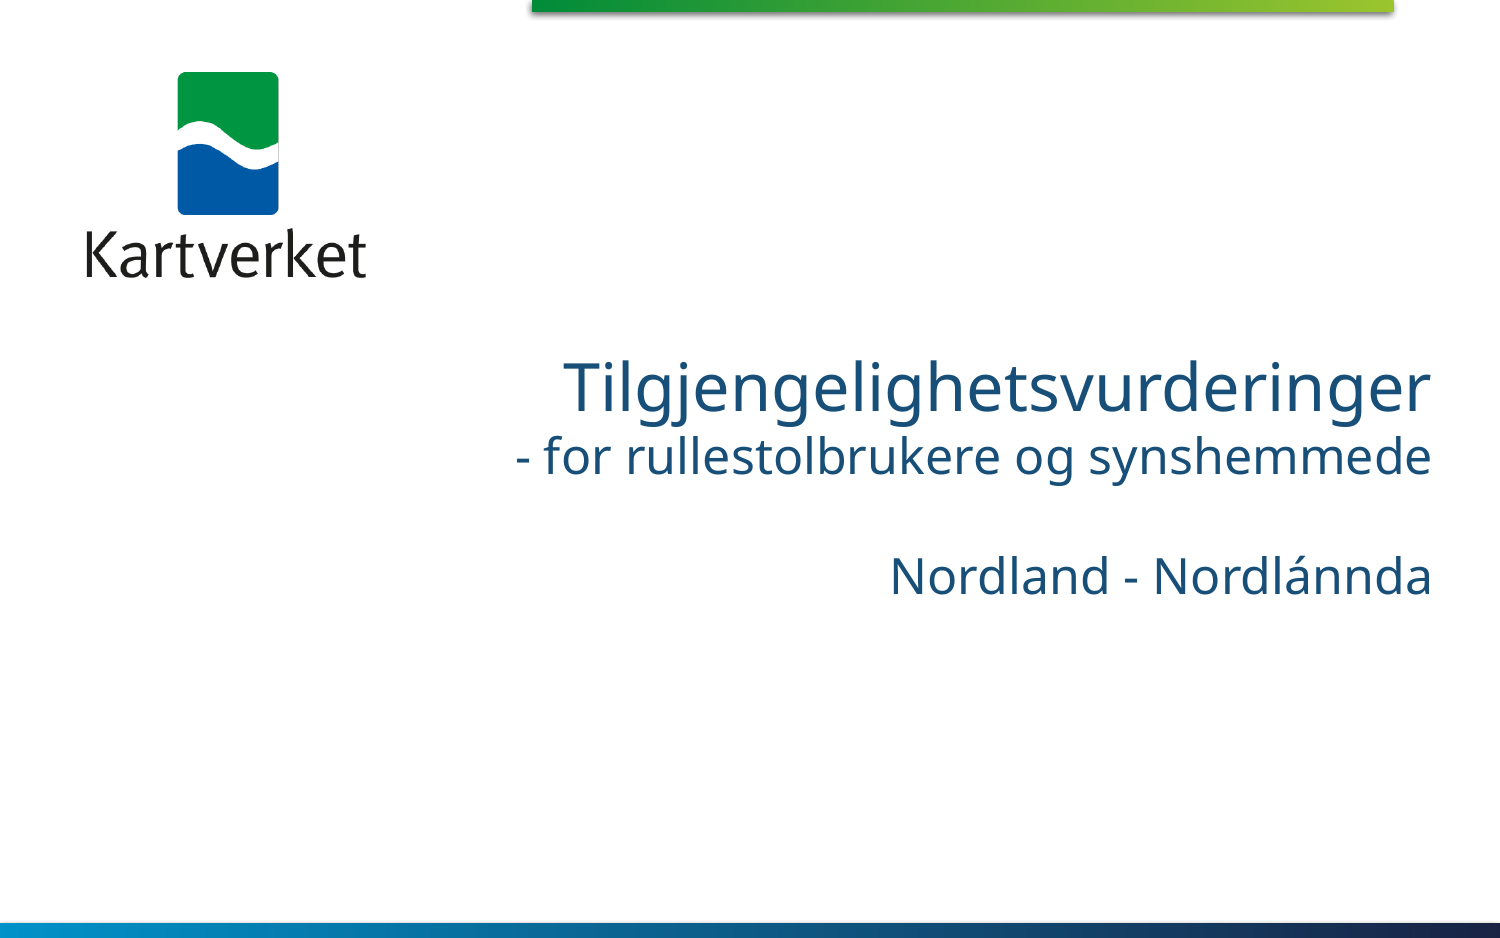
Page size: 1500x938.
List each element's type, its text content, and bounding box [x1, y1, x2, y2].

text_box Tilgjengelighetsvurderinger - for rullestolbrukere og synshemmede Nordland - Nordlánnda [66, 337, 1449, 613]
